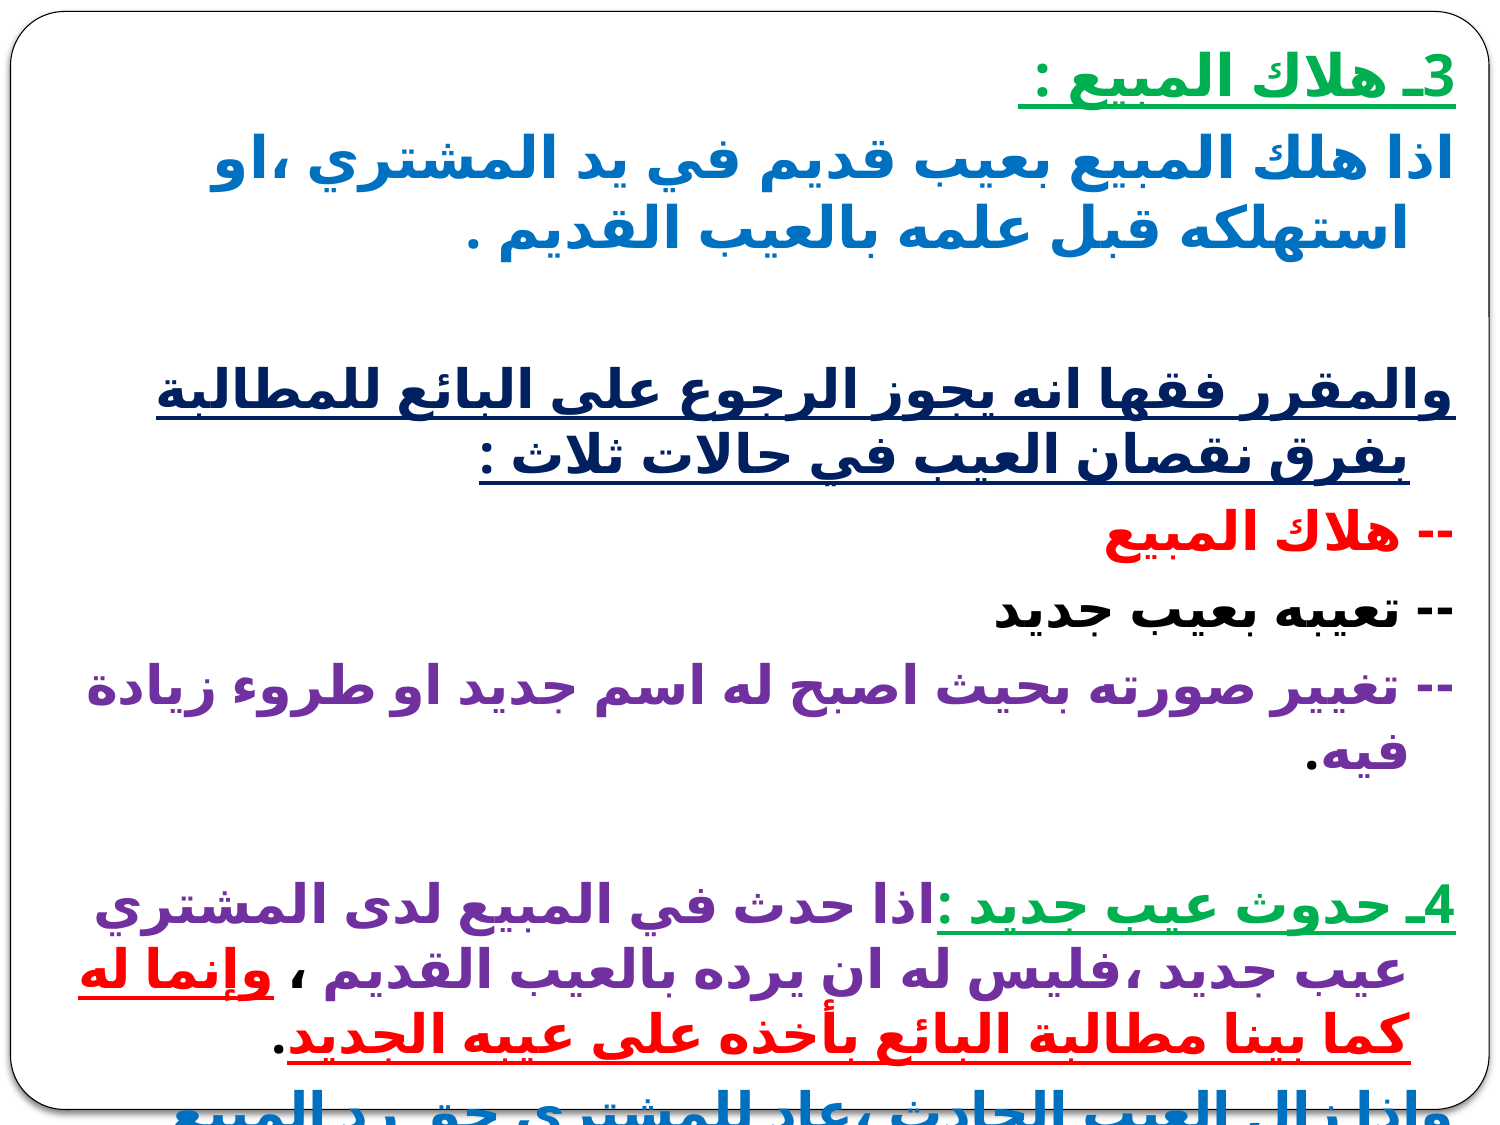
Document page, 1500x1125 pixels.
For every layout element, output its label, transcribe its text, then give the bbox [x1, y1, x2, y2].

list 3ـ هلاك المبيع : اذا هلك المبيع بعيب قديم في يد المشتري ،او استهلكه قبل علمه بالعيب القديم . والمقرر فقها انه يجوز الرجوع على البائع للمطالبة بفرق نقصان العيب في حالات ثلاث : -- هلاك المبيع -- تعيبه بعيب جديد -- تغيير صورته بحيث اصبح له اسم جديد او طروء زيادة فيه. 4ـ حدوث عيب جديد :اذا حدث في المبيع لدى المشتري عيب جديد ،فليس له ان يرده بالعيب القديم ، وإنما له كما بينا مطالبة البائع بأخذه على عيبه الجديد. واذا زال العيب الحادث ،عاد للمشتري حق رد المبيع على البائع بالعيب القديم . [29, 30, 1471, 1094]
